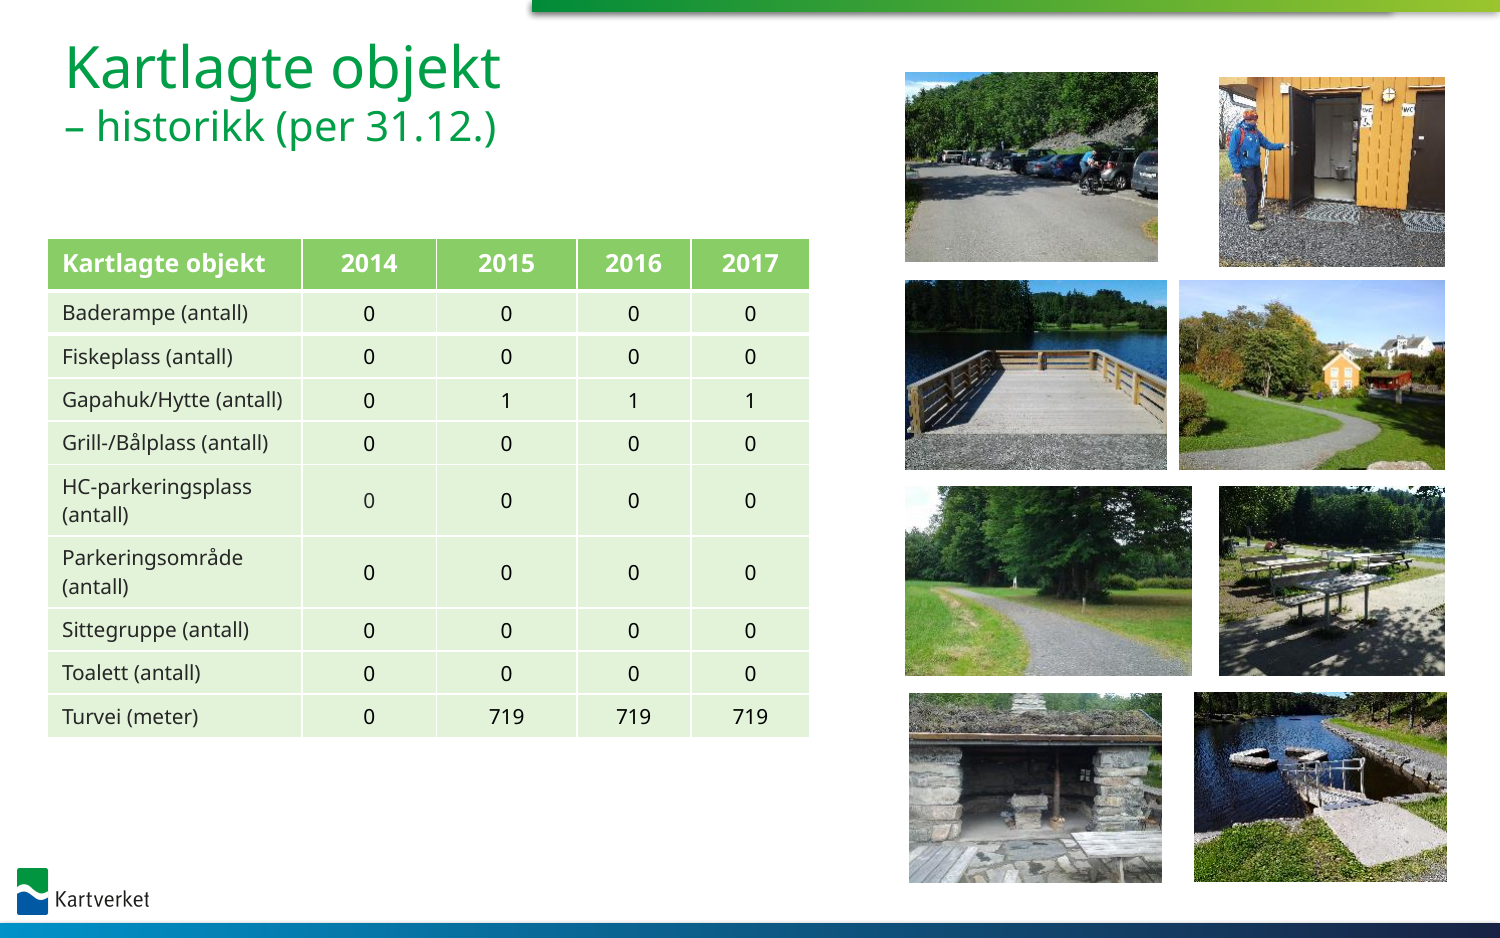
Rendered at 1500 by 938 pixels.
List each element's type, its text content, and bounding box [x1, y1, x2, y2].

table_header Kartlagte objekt [48, 239, 301, 289]
table_cell 0 [437, 336, 576, 377]
table_cell HC-parkeringsplass (antall) [48, 465, 301, 535]
table_cell 0 [578, 336, 690, 377]
table_cell 0 [692, 609, 809, 650]
table_cell 719 [692, 695, 809, 737]
table_cell 0 [437, 422, 576, 464]
table_cell 0 [692, 537, 809, 607]
picture [1194, 692, 1448, 882]
table_cell 0 [578, 609, 690, 650]
picture [909, 693, 1163, 884]
picture [1179, 280, 1445, 470]
table_cell Fiskeplass (antall) [48, 336, 301, 377]
table_header 2017 [692, 239, 809, 289]
table_cell 0 [578, 465, 690, 535]
table_cell 0 [692, 293, 809, 332]
table_cell 0 [303, 609, 436, 650]
table_cell 0 [437, 537, 576, 607]
table_cell 1 [437, 379, 576, 420]
text_box Kartlagte objekt – historikk (per 31.12.) [49, 14, 1431, 158]
table_cell Grill-/Bålplass (antall) [48, 422, 301, 464]
table_header 2016 [578, 239, 690, 289]
table_cell 0 [692, 336, 809, 377]
table_cell 0 [303, 379, 436, 420]
table_cell 0 [303, 695, 436, 737]
table_cell Parkeringsområde (antall) [48, 537, 301, 607]
table_cell 0 [437, 293, 576, 332]
table_cell 0 [303, 537, 436, 607]
table_cell Toalett (antall) [48, 652, 301, 693]
table_cell 719 [578, 695, 690, 737]
table_cell 719 [437, 695, 576, 737]
table_cell 0 [437, 465, 576, 535]
table_header 2014 [303, 239, 436, 289]
table_cell Baderampe (antall) [48, 293, 301, 332]
picture [905, 280, 1167, 470]
picture [905, 486, 1193, 676]
table_cell 0 [303, 336, 436, 377]
table_cell 1 [578, 379, 690, 420]
table_cell 0 [692, 422, 809, 464]
table_cell Sittegruppe (antall) [48, 609, 301, 650]
table_header 2015 [437, 239, 576, 289]
table_cell 0 [578, 537, 690, 607]
table_cell 0 [692, 652, 809, 693]
picture [905, 72, 1158, 262]
table_cell 0 [437, 652, 576, 693]
table_cell 0 [578, 293, 690, 332]
table_cell Gapahuk/Hytte (antall) [48, 379, 301, 420]
picture [1219, 77, 1445, 267]
table_cell Turvei (meter) [48, 695, 301, 737]
table_cell 0 [578, 652, 690, 693]
table_cell 0 [303, 465, 436, 535]
table_cell 0 [303, 652, 436, 693]
table_cell 1 [692, 379, 809, 420]
table_cell 0 [303, 422, 436, 464]
table_cell 0 [437, 609, 576, 650]
table_cell 0 [303, 293, 436, 332]
picture [1219, 486, 1445, 676]
table_cell 0 [692, 465, 809, 535]
table_cell 0 [578, 422, 690, 464]
